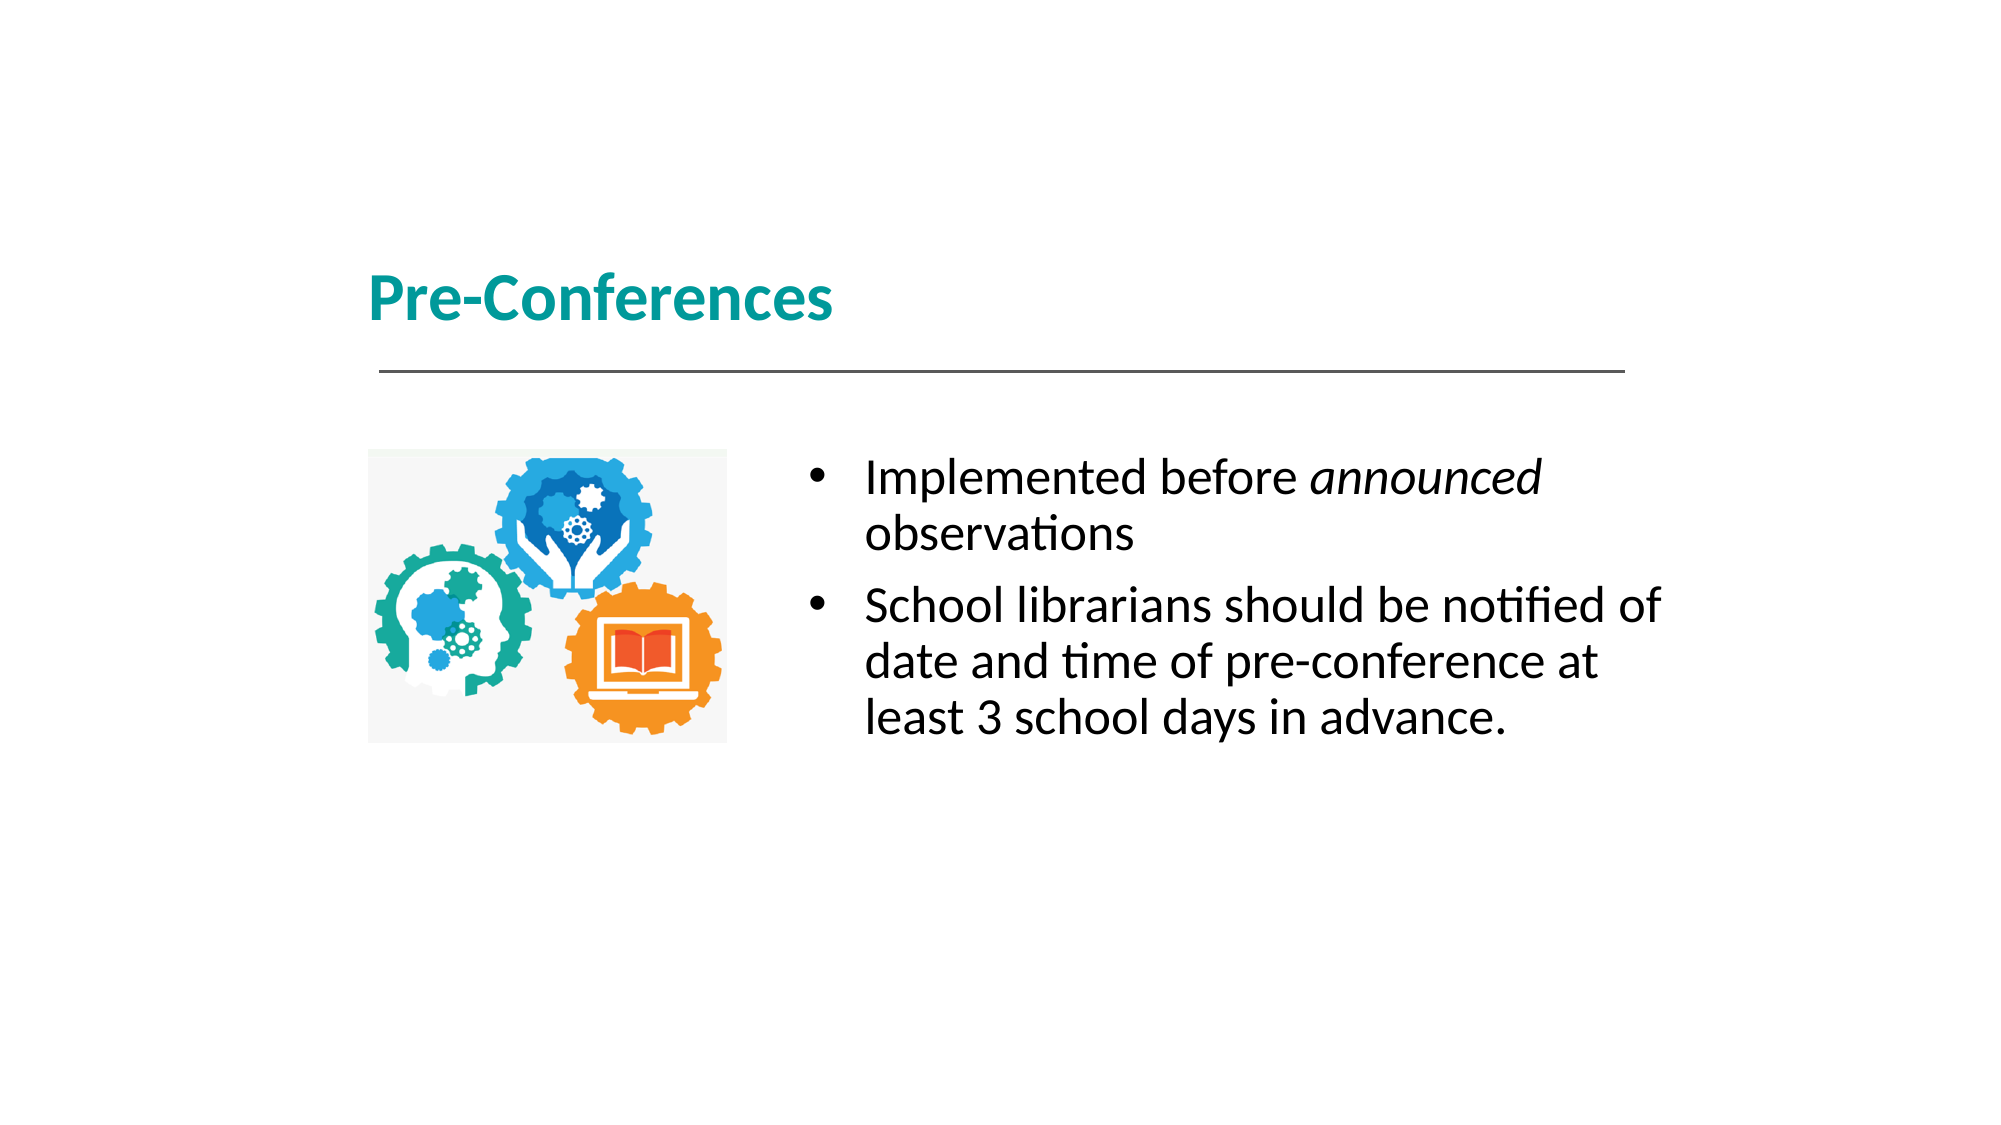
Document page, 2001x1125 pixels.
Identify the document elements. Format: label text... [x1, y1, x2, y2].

title Pre-Conferences [368, 160, 1671, 335]
list Implemented before announced observations School librarians should be notified of date and time of pre-conference at least 3 school days in advance. [808, 449, 1671, 895]
picture [368, 449, 727, 743]
